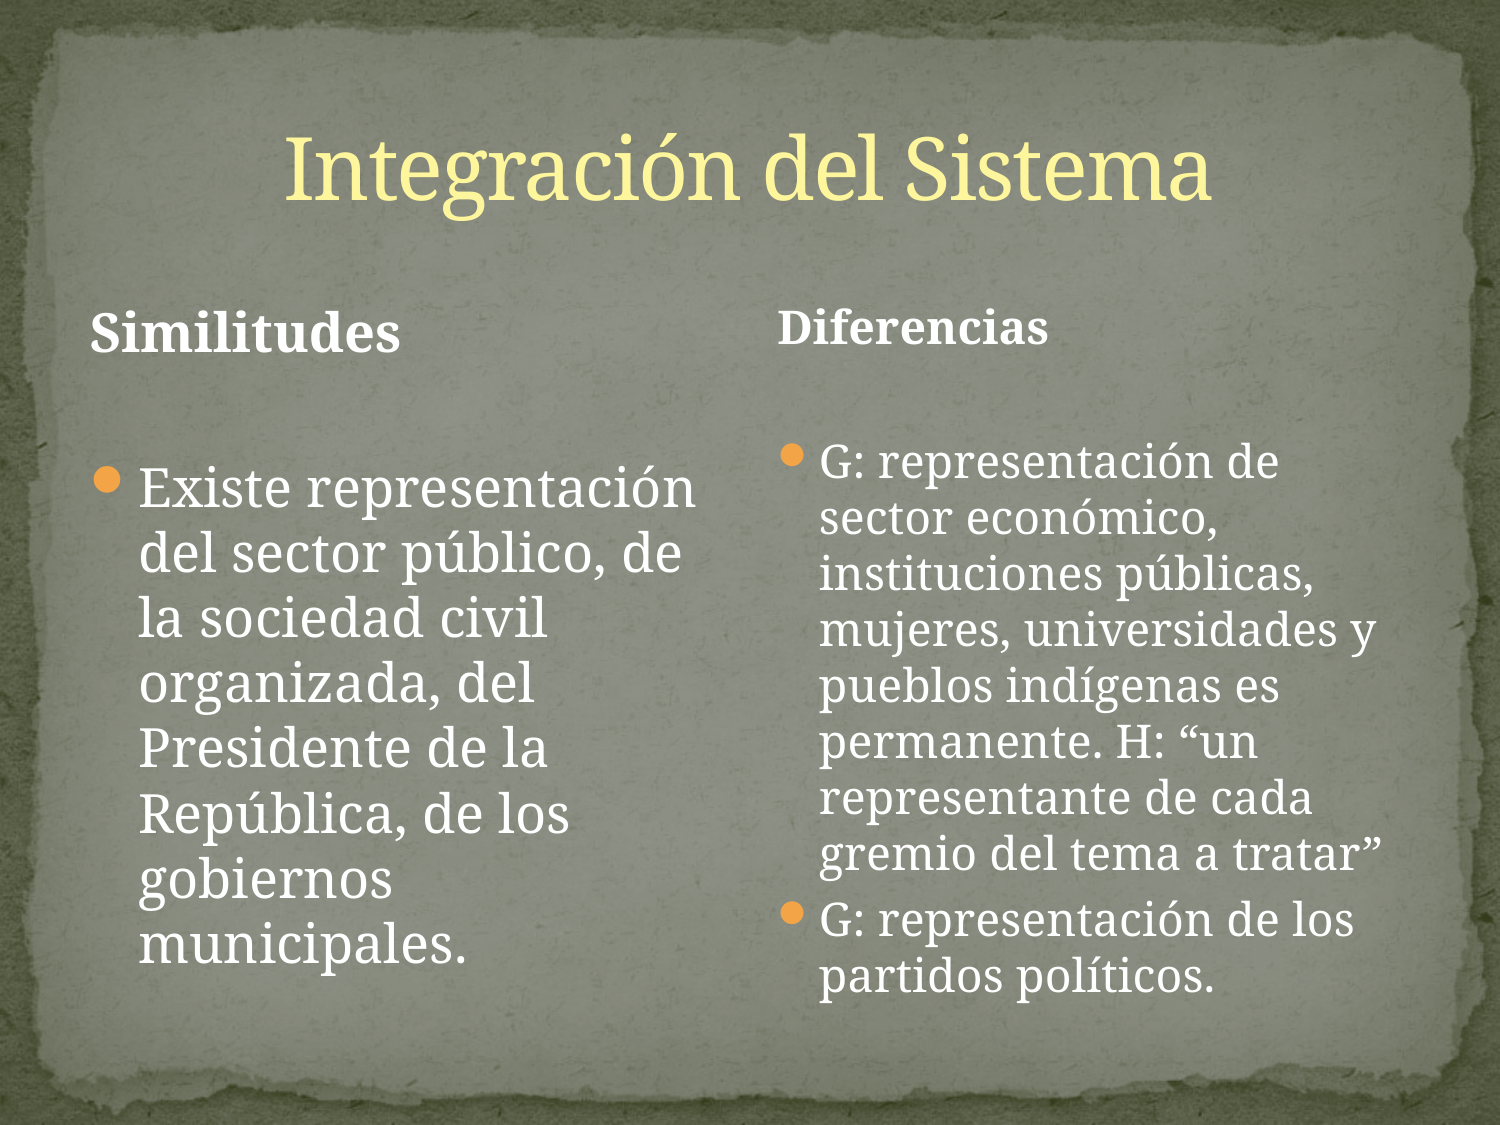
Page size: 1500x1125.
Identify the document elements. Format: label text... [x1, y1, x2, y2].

list Diferencias G: representación de sector económico, instituciones públicas, mujeres, universidades y pueblos indígenas es permanente. H: “un representante de cada gremio del tema a tratar” G: representación de los partidos políticos. [762, 290, 1429, 1012]
list Similitudes Existe representación del sector público, de la sociedad civil organizada, del Presidente de la República, de los gobiernos municipales. [75, 290, 741, 1125]
title Integración del Sistema [74, 24, 1425, 225]
